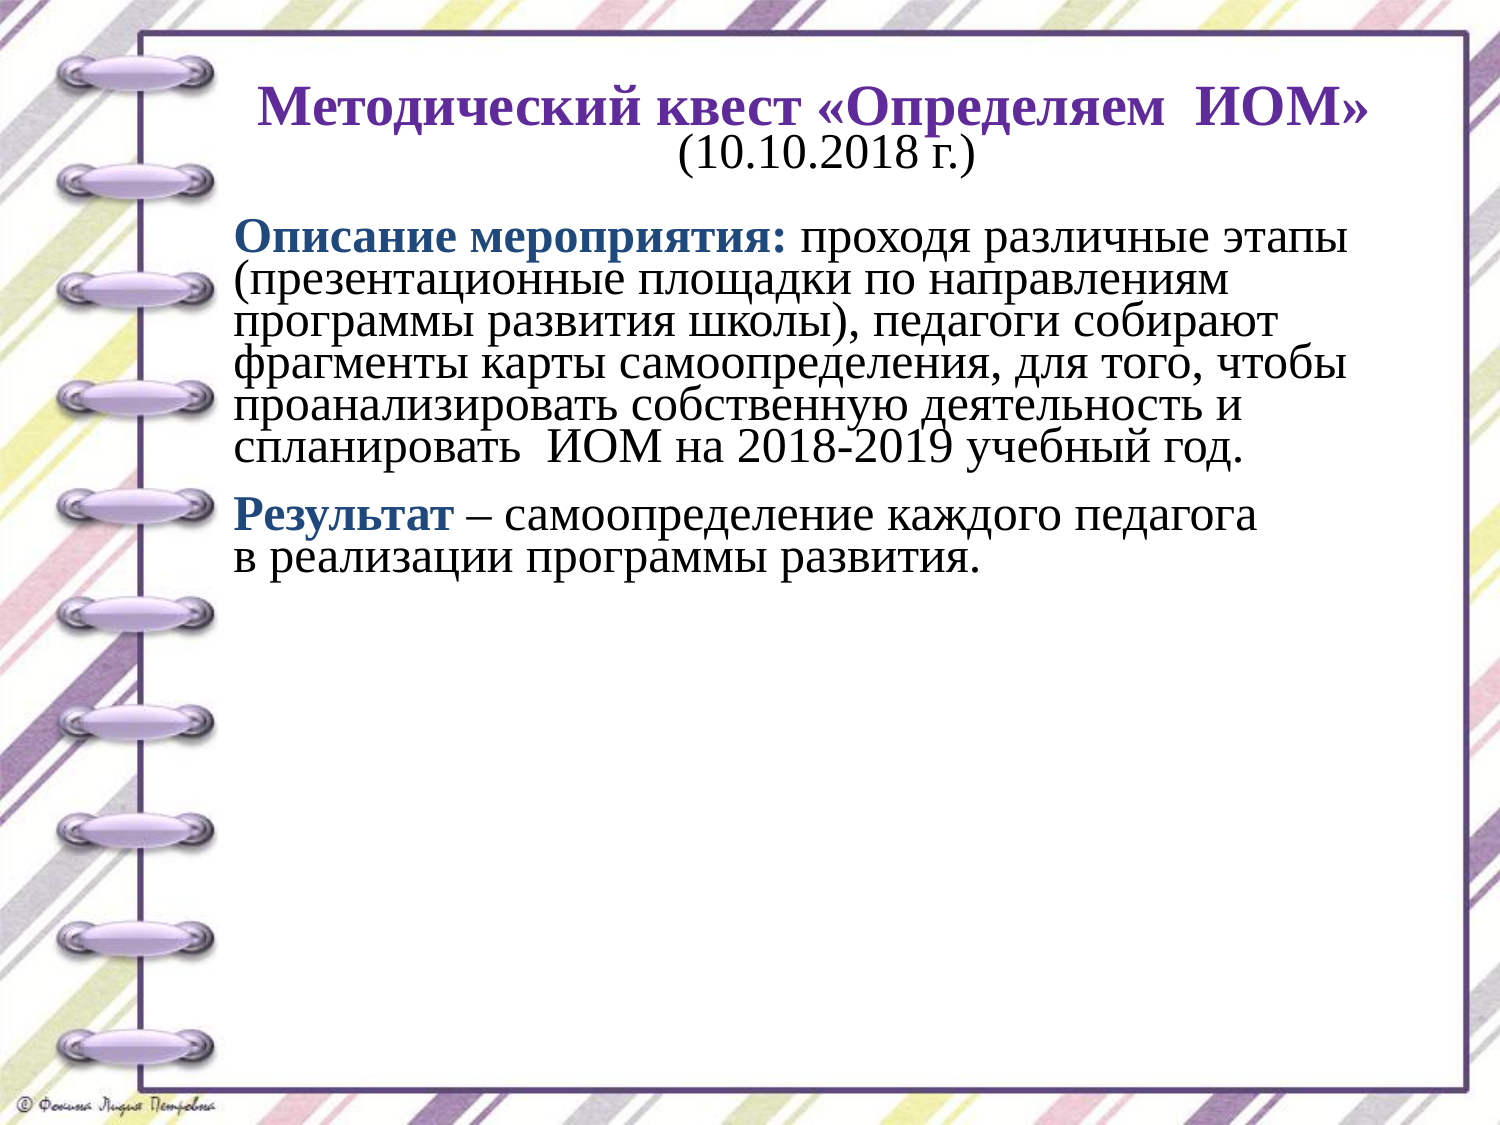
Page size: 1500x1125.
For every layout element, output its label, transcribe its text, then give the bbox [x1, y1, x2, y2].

list Методический квест «Определяем ИОМ» (10.10.2018 г.) Описание мероприятия: проходя различные этапы (презентационные площадки по направлениям программы развития школы), педагоги собирают фрагменты карты самоопределения, для того, чтобы проанализировать собственную деятельность и спланировать ИОМ на 2018-2019 учебный год. Результат – самоопределение каждого педагога в реализации программы развития. [218, 66, 1436, 970]
picture [0, 0, 1500, 1125]
